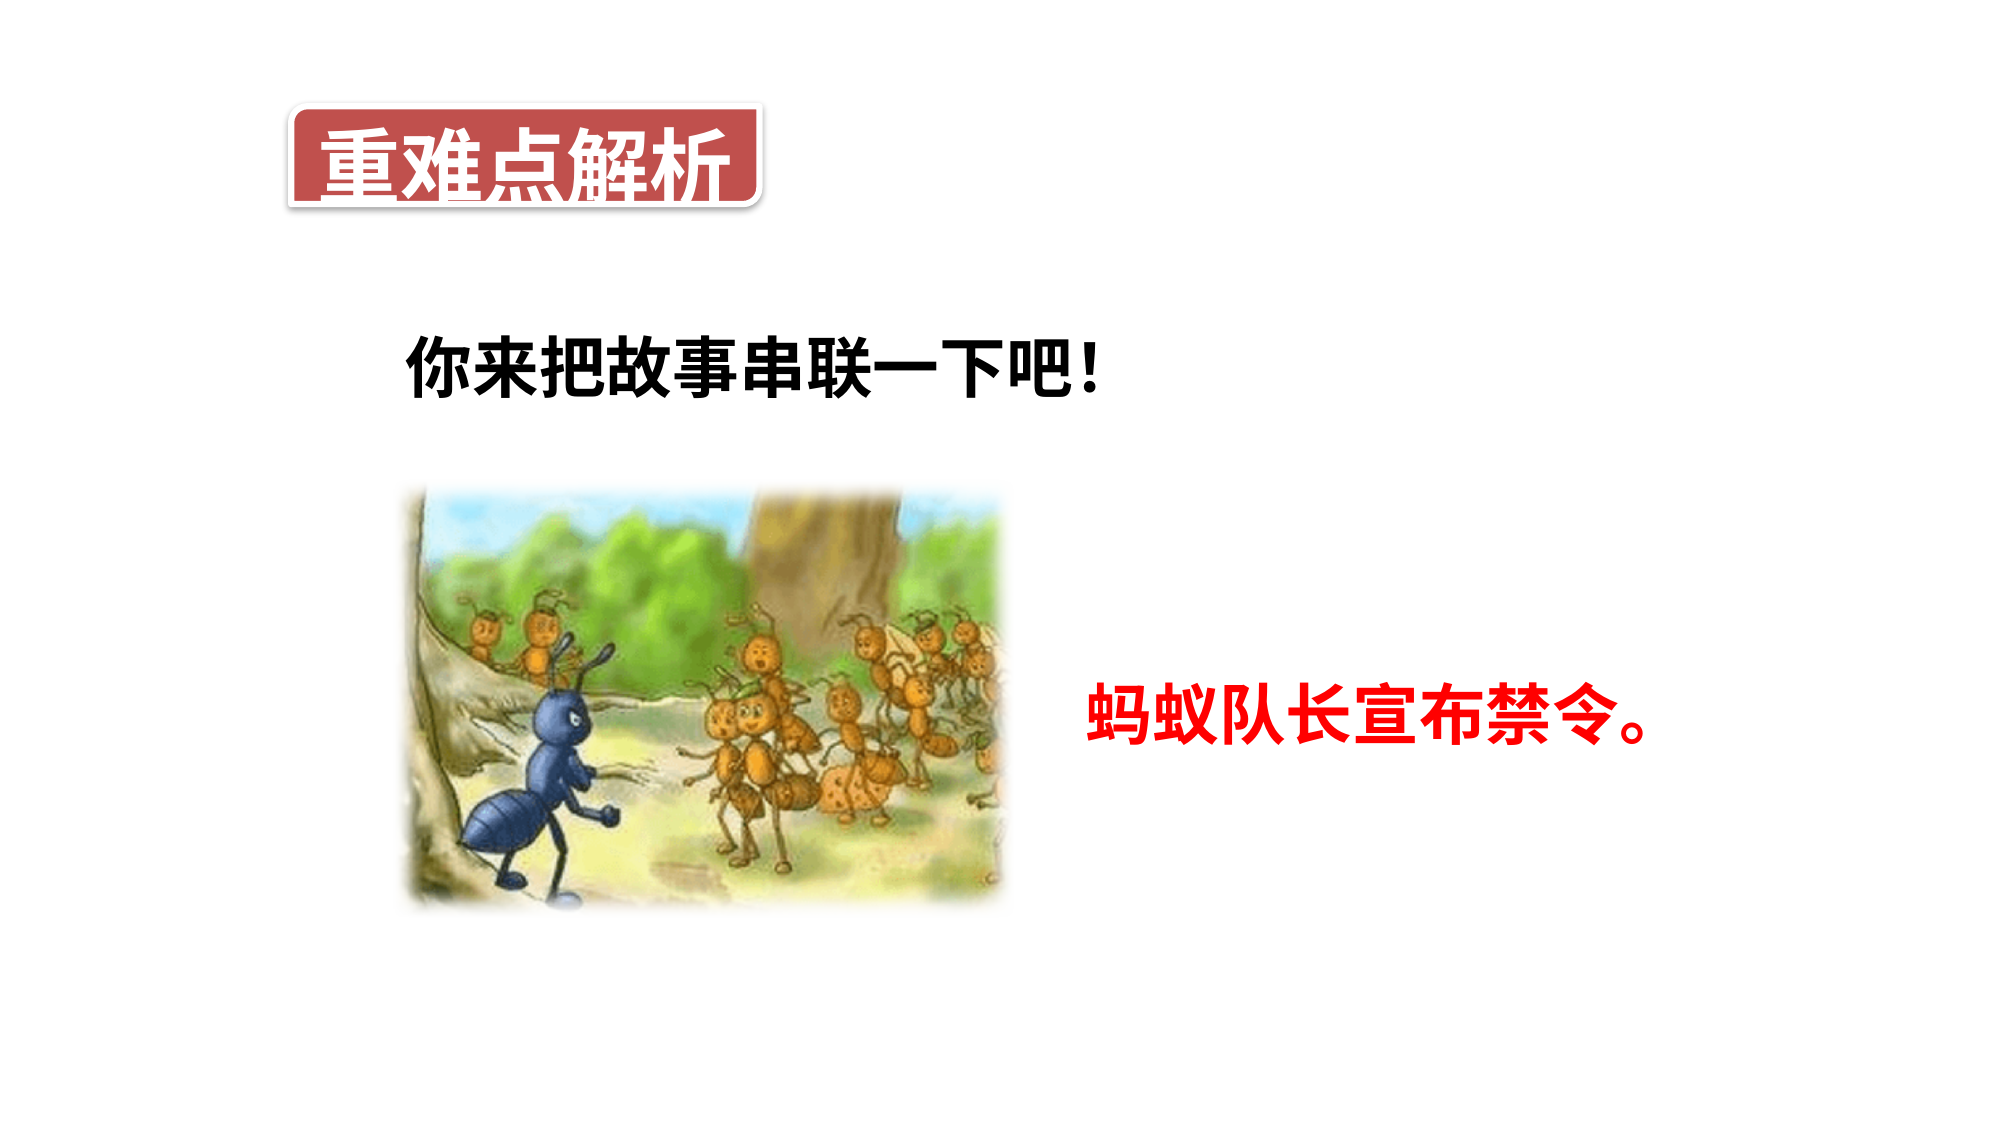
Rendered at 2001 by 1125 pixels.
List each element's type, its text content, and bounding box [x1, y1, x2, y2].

picture [392, 479, 1014, 919]
text_box 重难点解析 [288, 103, 763, 208]
text_box 蚂蚁队长宣布禁令。 [1070, 649, 1706, 760]
text_box 你来把故事串联一下吧！ [391, 302, 1662, 414]
